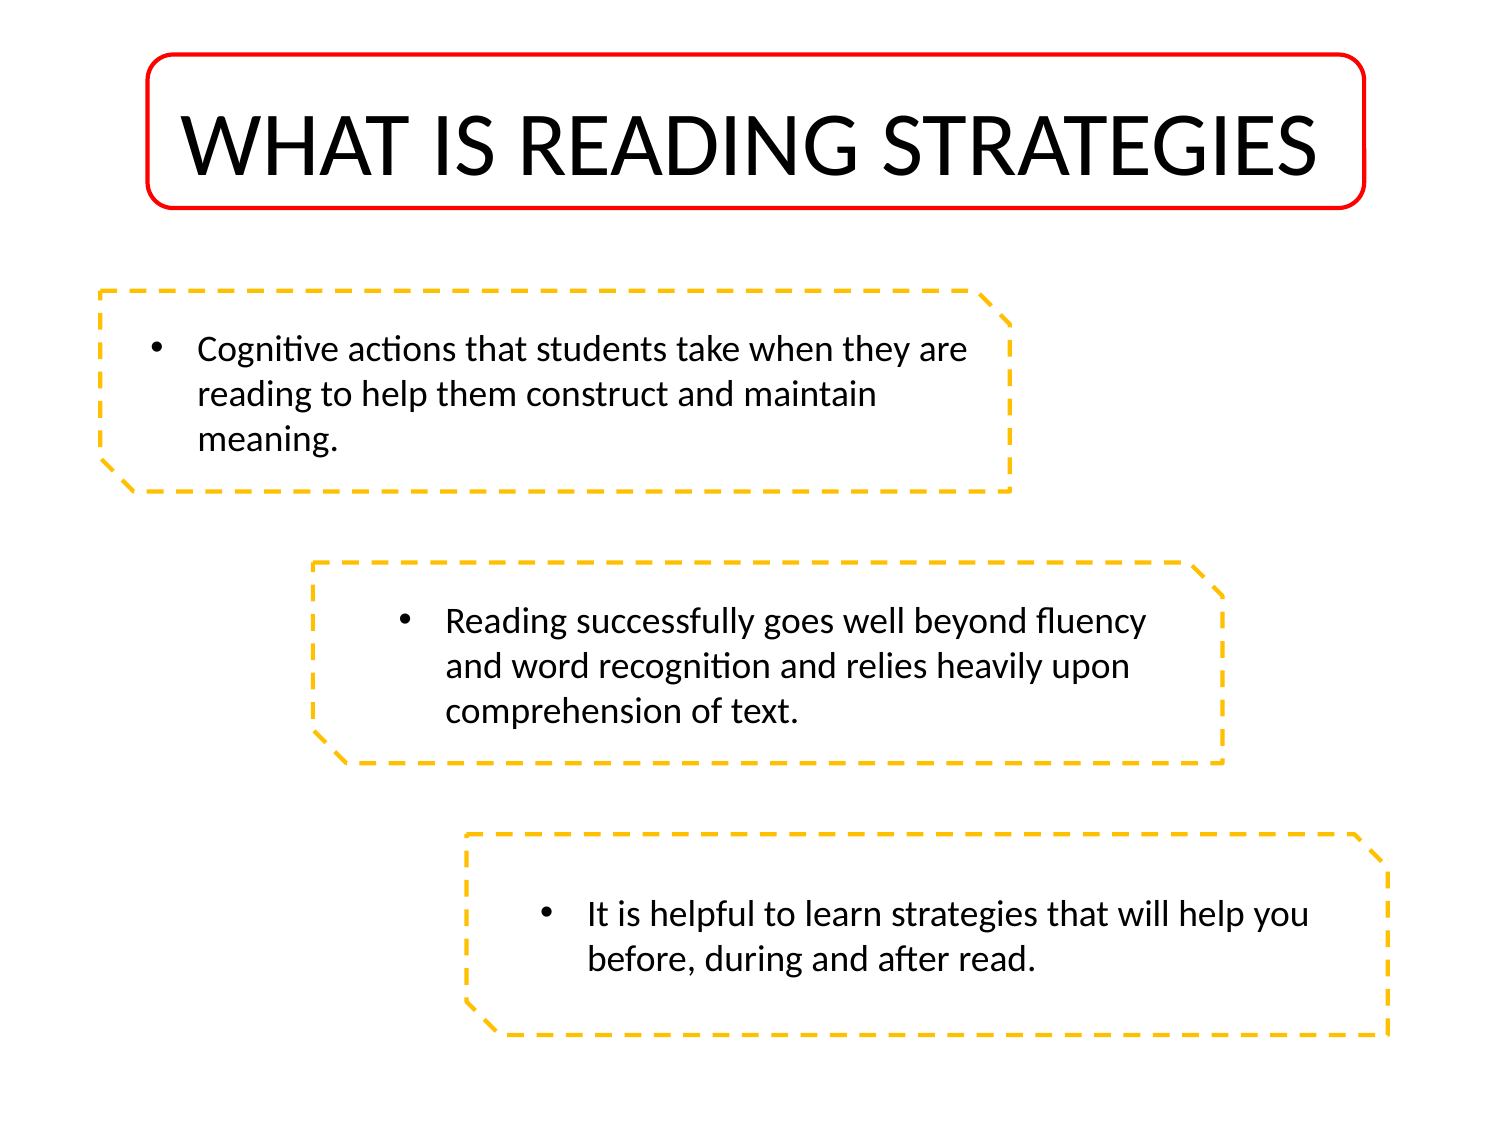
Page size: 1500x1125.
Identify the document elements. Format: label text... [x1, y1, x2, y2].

text_box [464, 832, 1390, 1038]
text_box [310, 560, 1225, 766]
text_box It is helpful to learn strategies that will help you before, during and after read. [525, 881, 1329, 987]
text_box Reading successfully goes well beyond fluency and word recognition and relies heavily upon comprehension of text. [383, 588, 1223, 738]
text_box [98, 288, 1012, 494]
title WHAT IS READING STRATEGIES [75, 45, 1425, 233]
text_box [145, 52, 1367, 211]
text_box Cognitive actions that students take when they are reading to help them construct and maintain meaning. [135, 316, 987, 467]
